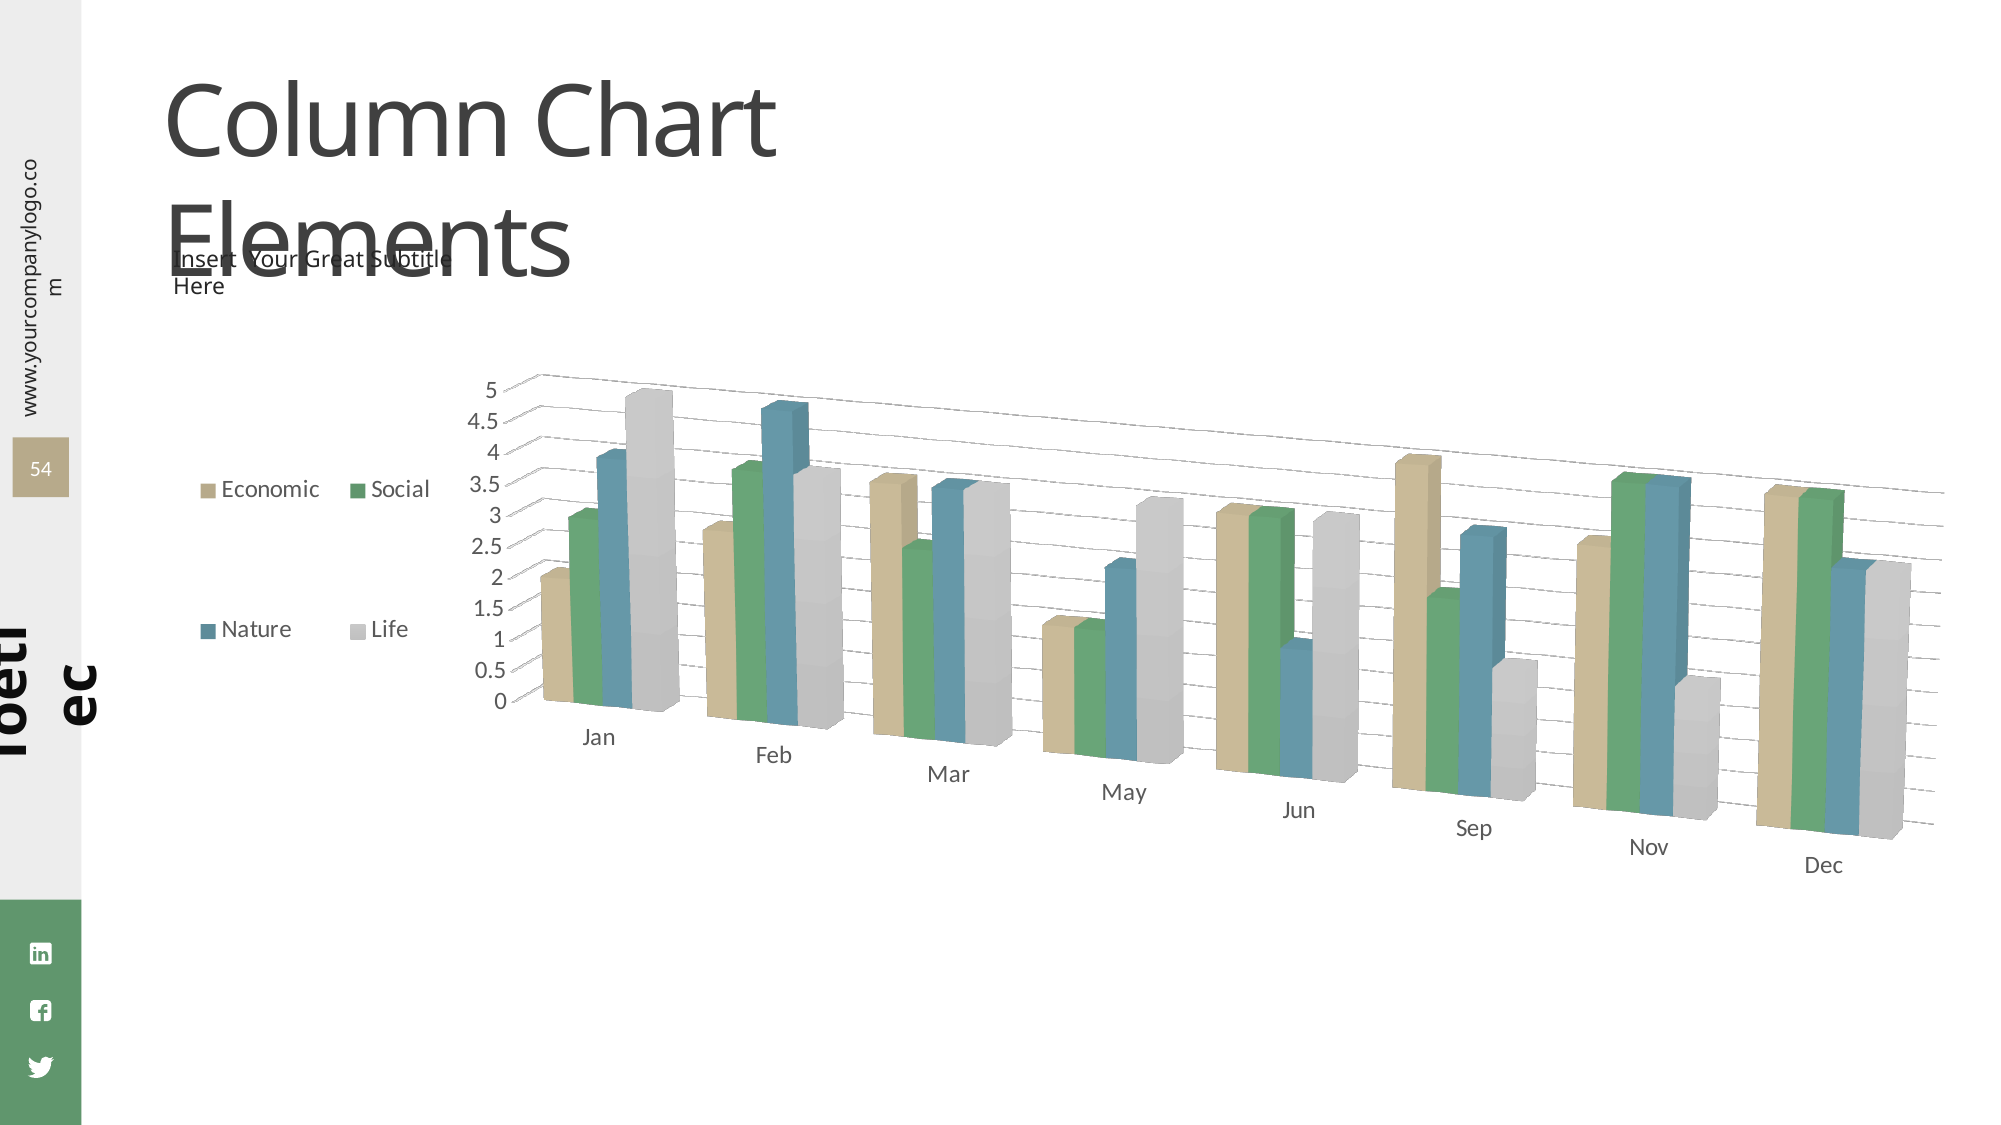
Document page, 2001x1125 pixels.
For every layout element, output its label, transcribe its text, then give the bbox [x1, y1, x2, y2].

text_box Column Chart Elements [147, 116, 987, 236]
text_box Insert Your Great Subtitle Here [158, 237, 512, 307]
slide_number 54 [12, 437, 69, 498]
chart [162, 347, 2000, 915]
